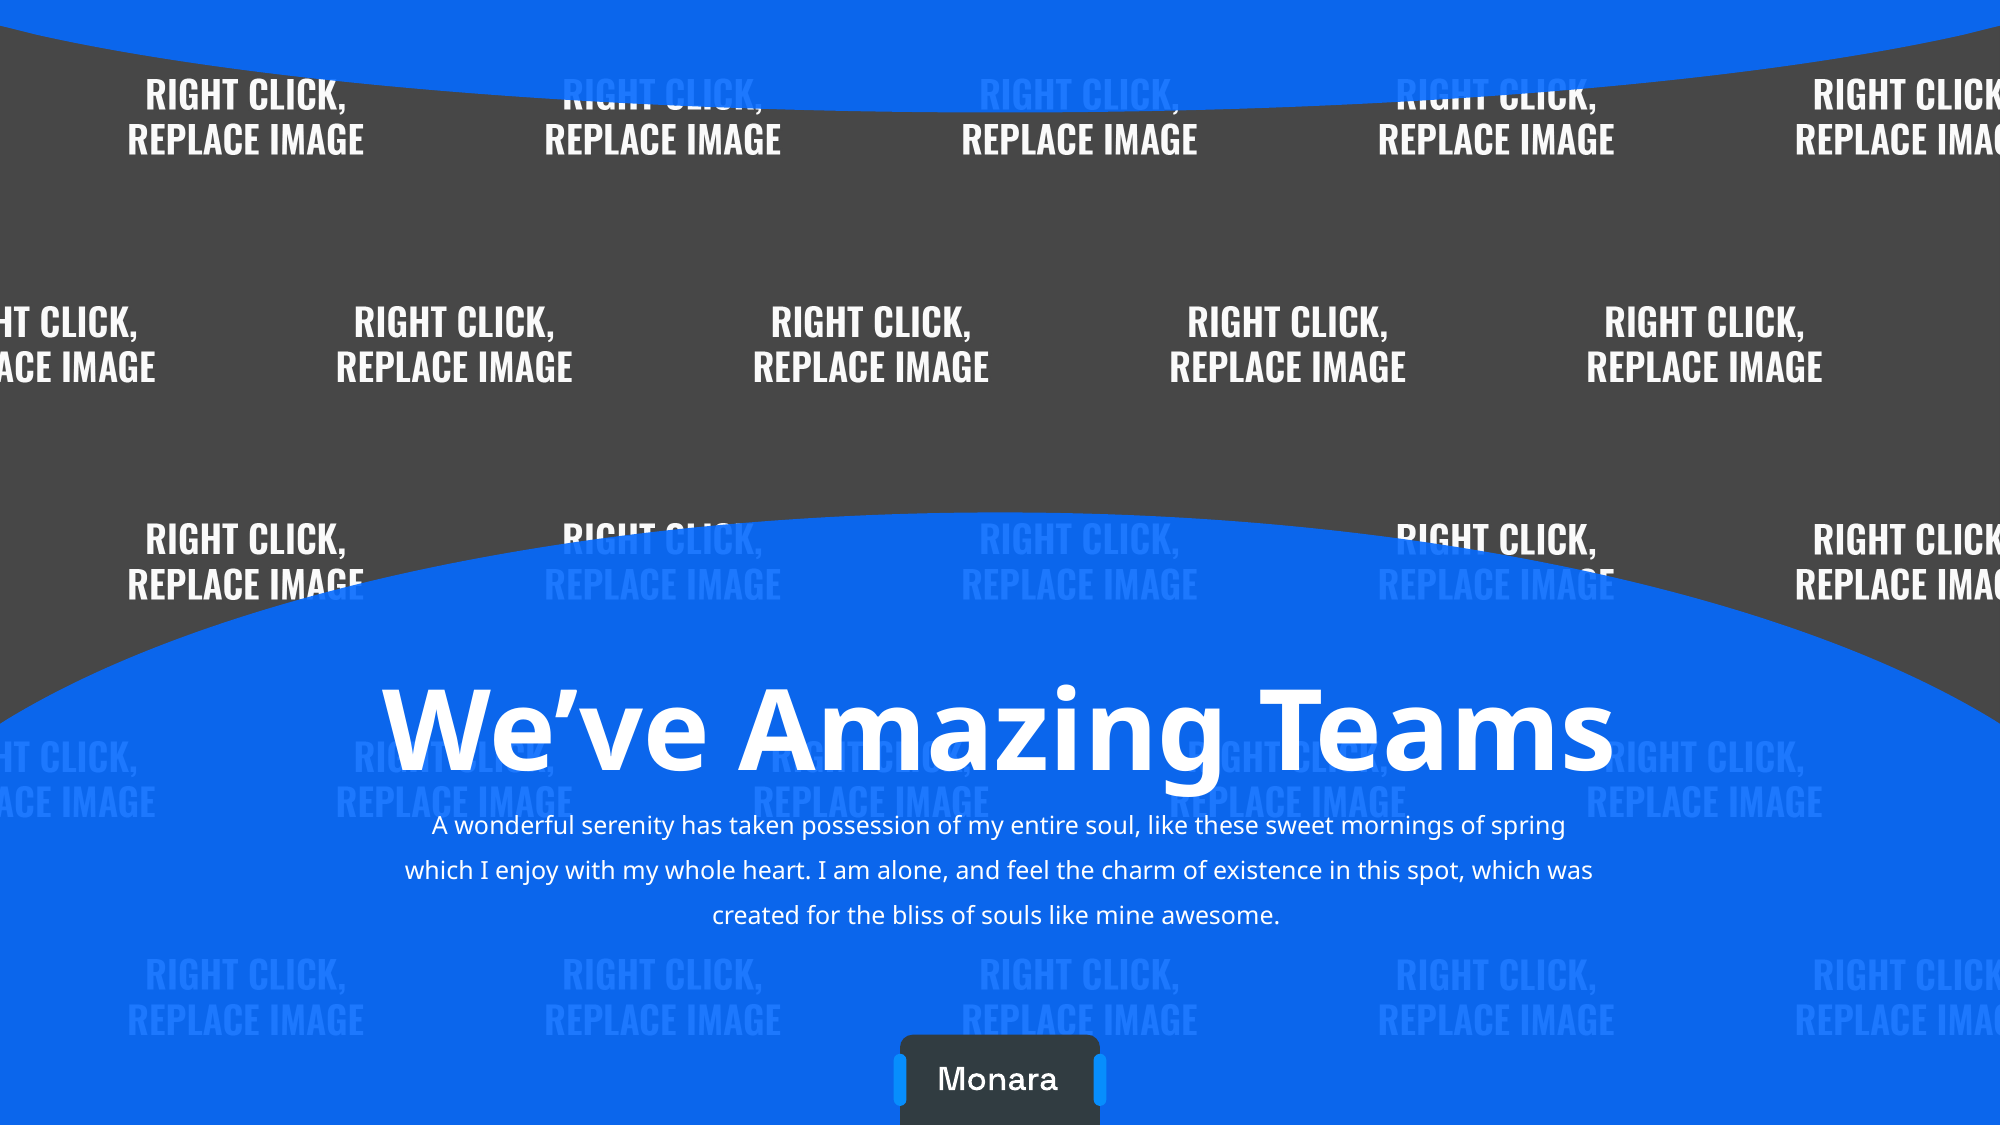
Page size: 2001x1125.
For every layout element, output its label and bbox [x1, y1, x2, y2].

text_box [899, 1034, 1100, 1125]
picture [0, 0, 2000, 1125]
